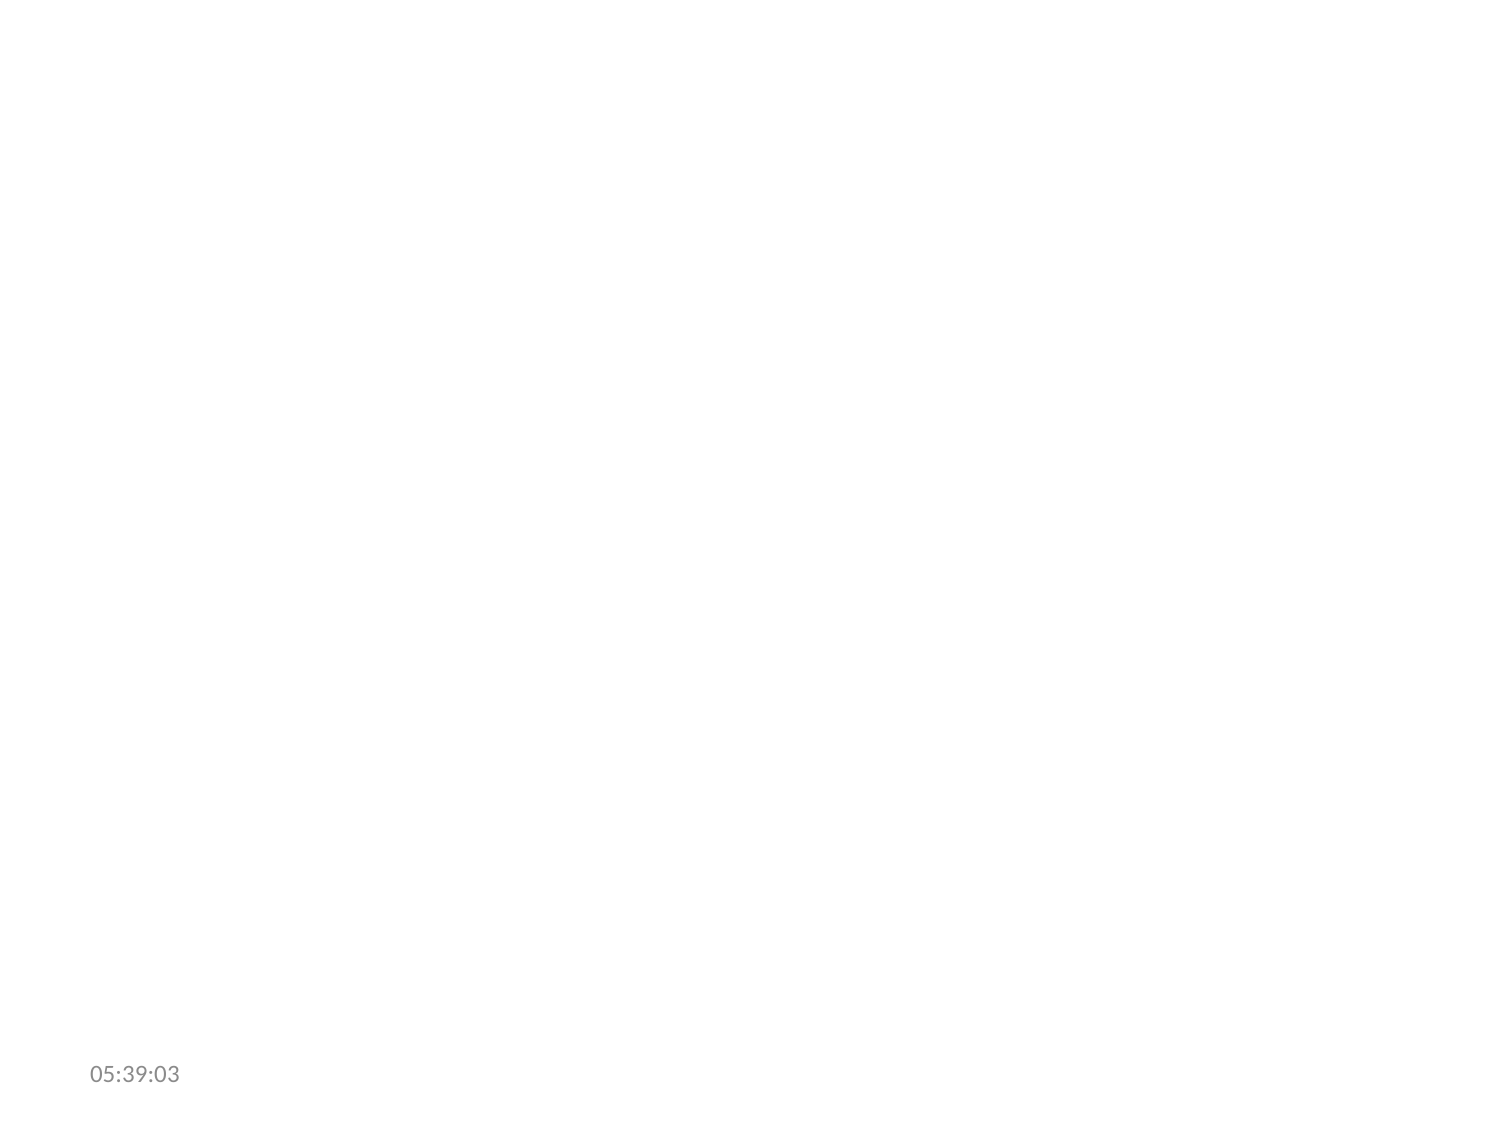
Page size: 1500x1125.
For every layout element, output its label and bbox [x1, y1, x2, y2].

slide_number [75, 1042, 425, 1103]
